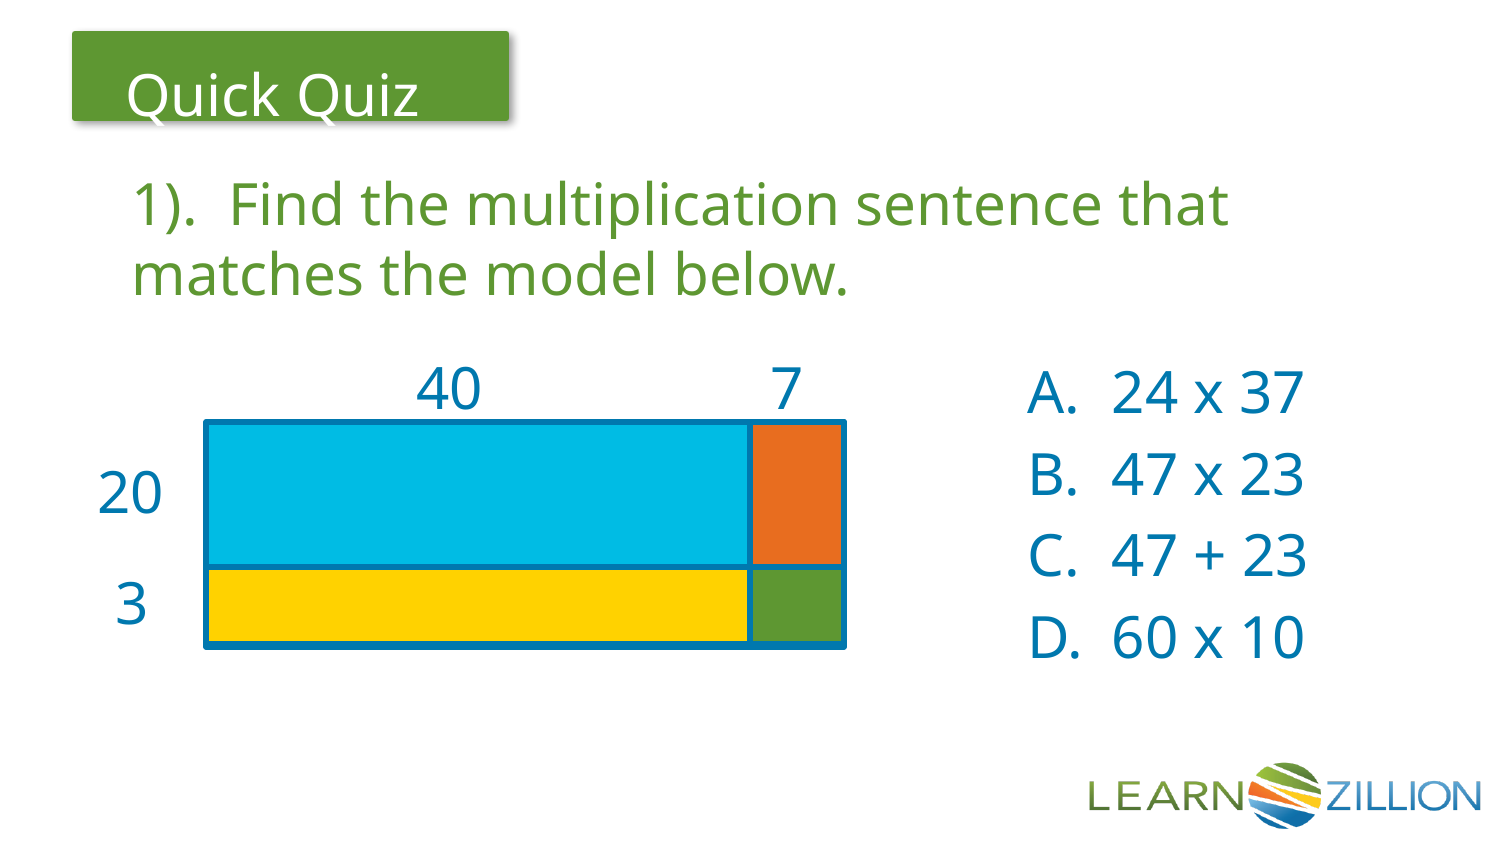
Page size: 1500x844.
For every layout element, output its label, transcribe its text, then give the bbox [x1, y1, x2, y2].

text_box 3 [100, 558, 187, 644]
text_box 24 x 37 47 x 23 47 + 23 60 x 10 [1012, 347, 1500, 720]
text_box 40 [401, 343, 524, 421]
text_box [206, 421, 844, 648]
picture [1087, 759, 1482, 831]
text_box 1). Find the multiplication sentence that matches the model below. [116, 159, 1430, 329]
text_box 20 [82, 447, 205, 533]
text_box 7 [755, 343, 878, 429]
